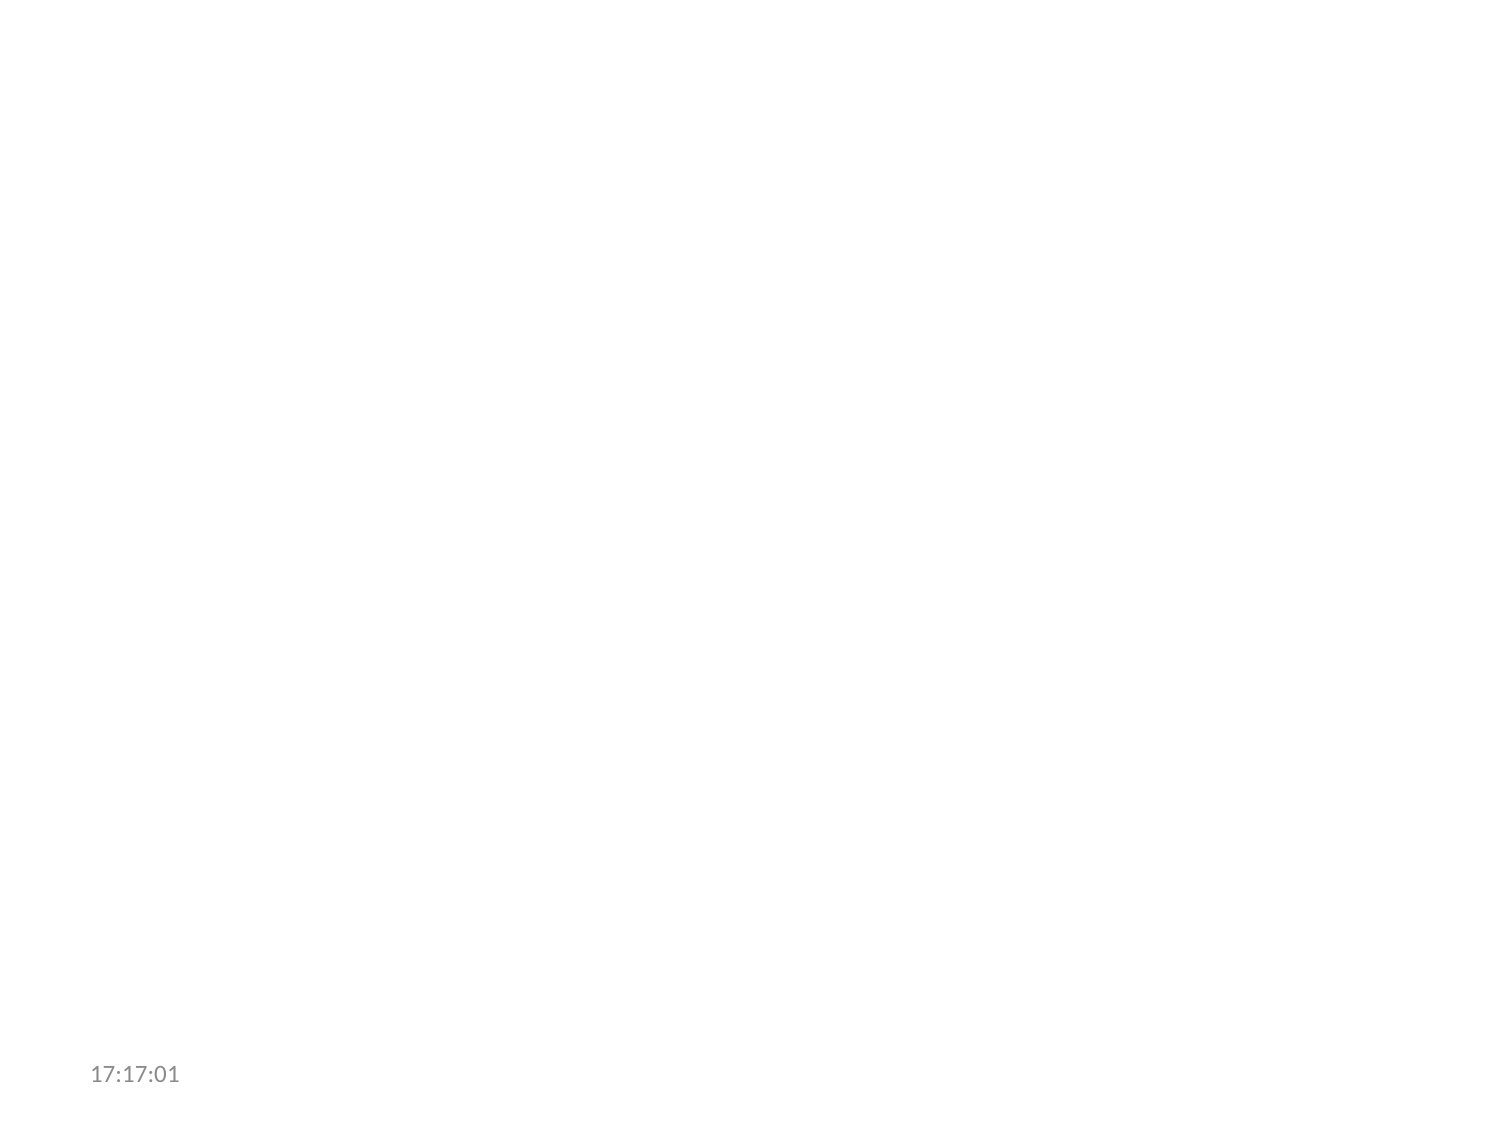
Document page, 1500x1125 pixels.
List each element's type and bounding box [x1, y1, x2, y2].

slide_number [75, 1042, 425, 1103]
